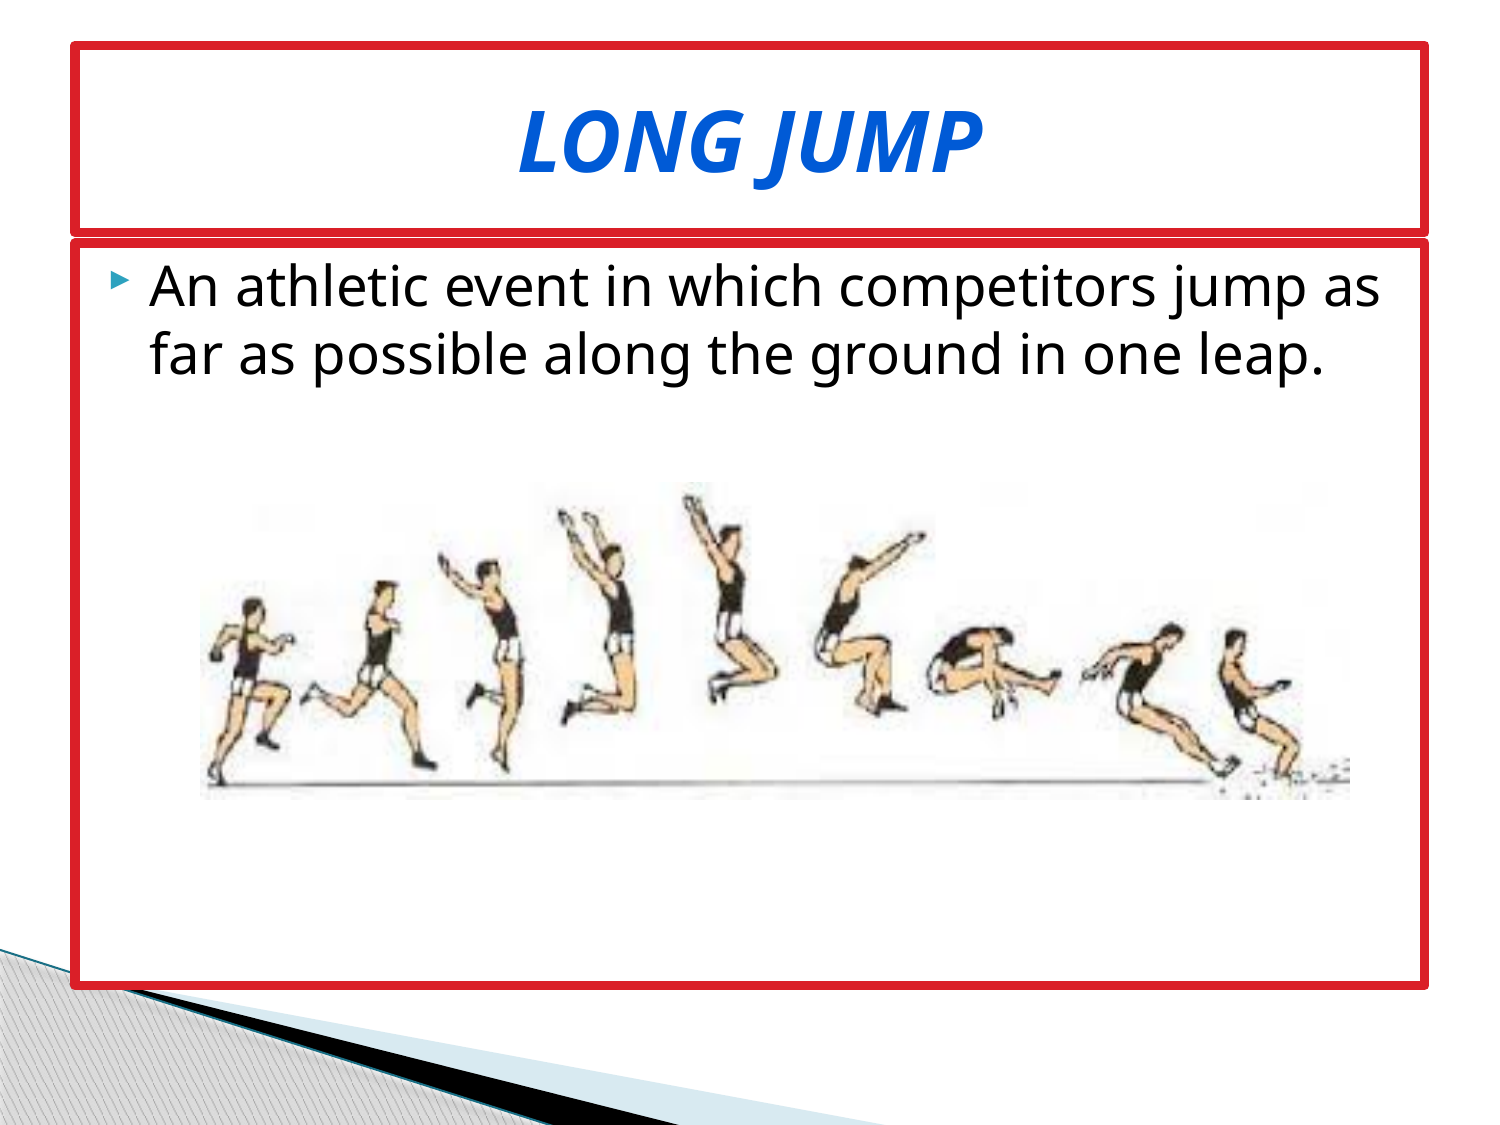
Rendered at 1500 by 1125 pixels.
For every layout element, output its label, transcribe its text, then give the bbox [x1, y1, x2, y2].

picture [199, 482, 1351, 801]
title Long Jump [70, 41, 1429, 237]
list An athletic event in which competitors jump as far as possible along the ground in one leap. [70, 238, 1429, 990]
